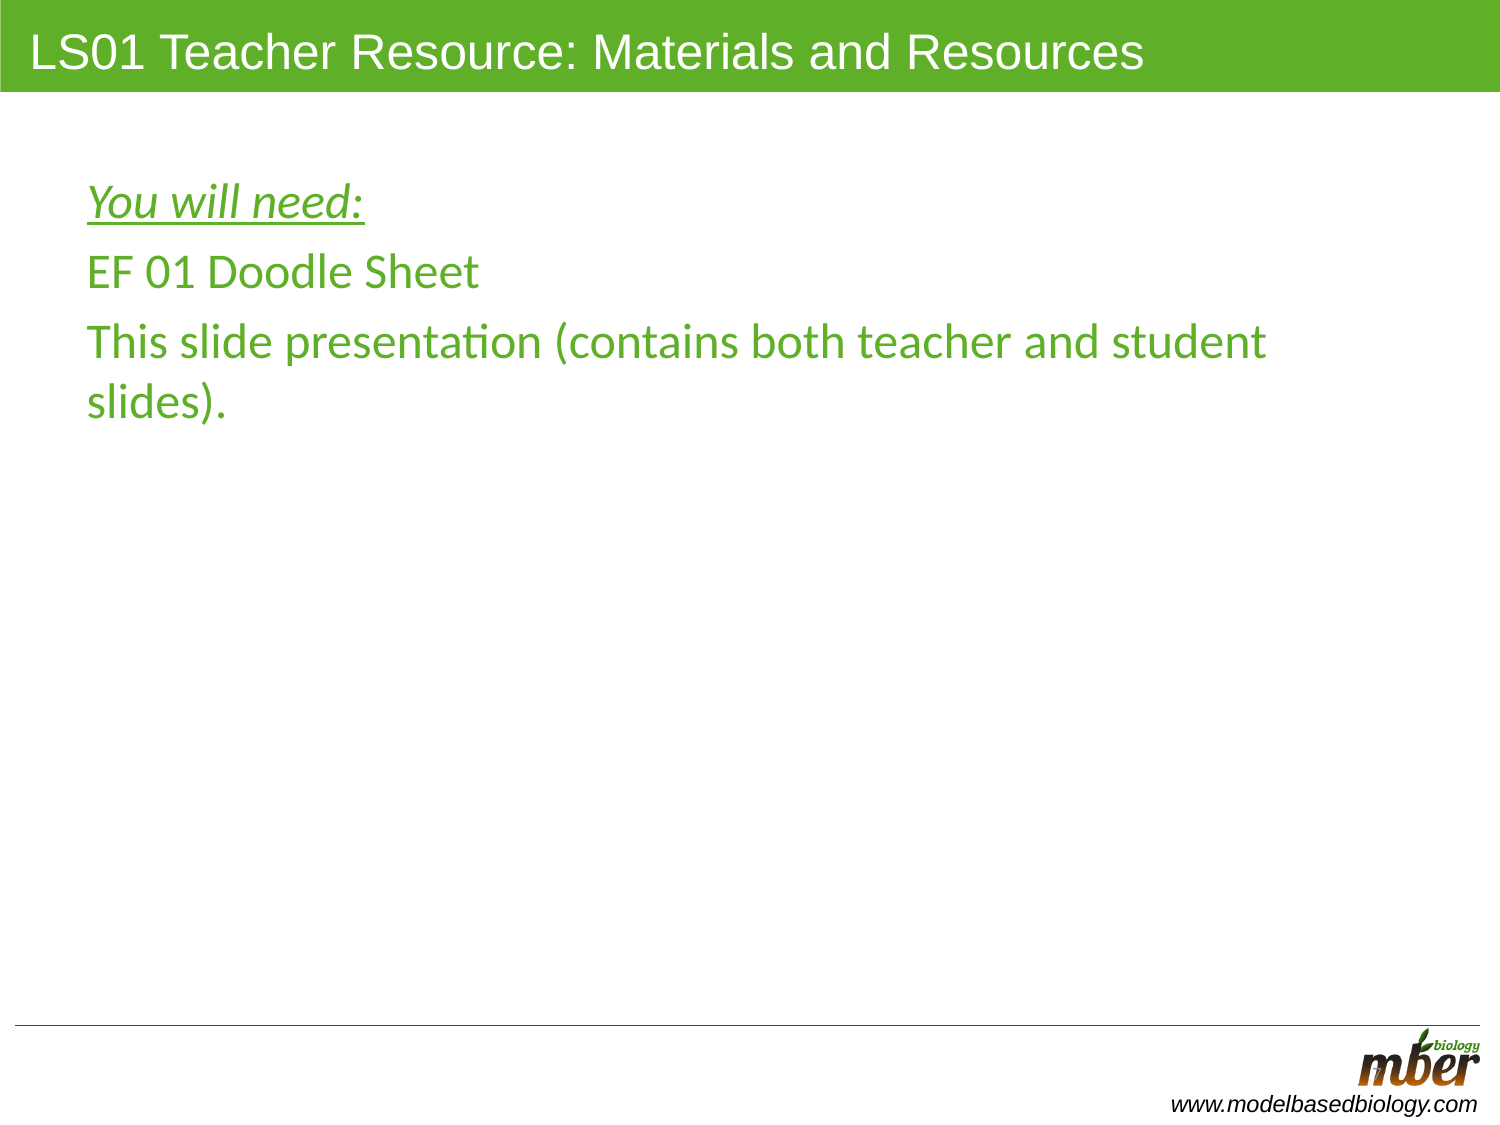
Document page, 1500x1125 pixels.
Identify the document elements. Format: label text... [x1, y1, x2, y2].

title LS01 Teacher Resource: Materials and Resources [14, 11, 1480, 89]
text_box You will need: EF 01 Doodle Sheet This slide presentation (contains both teacher and student slides). [71, 161, 1422, 1043]
picture [1397, 1028, 1480, 1086]
slide_number 7 [1059, 1043, 1397, 1103]
